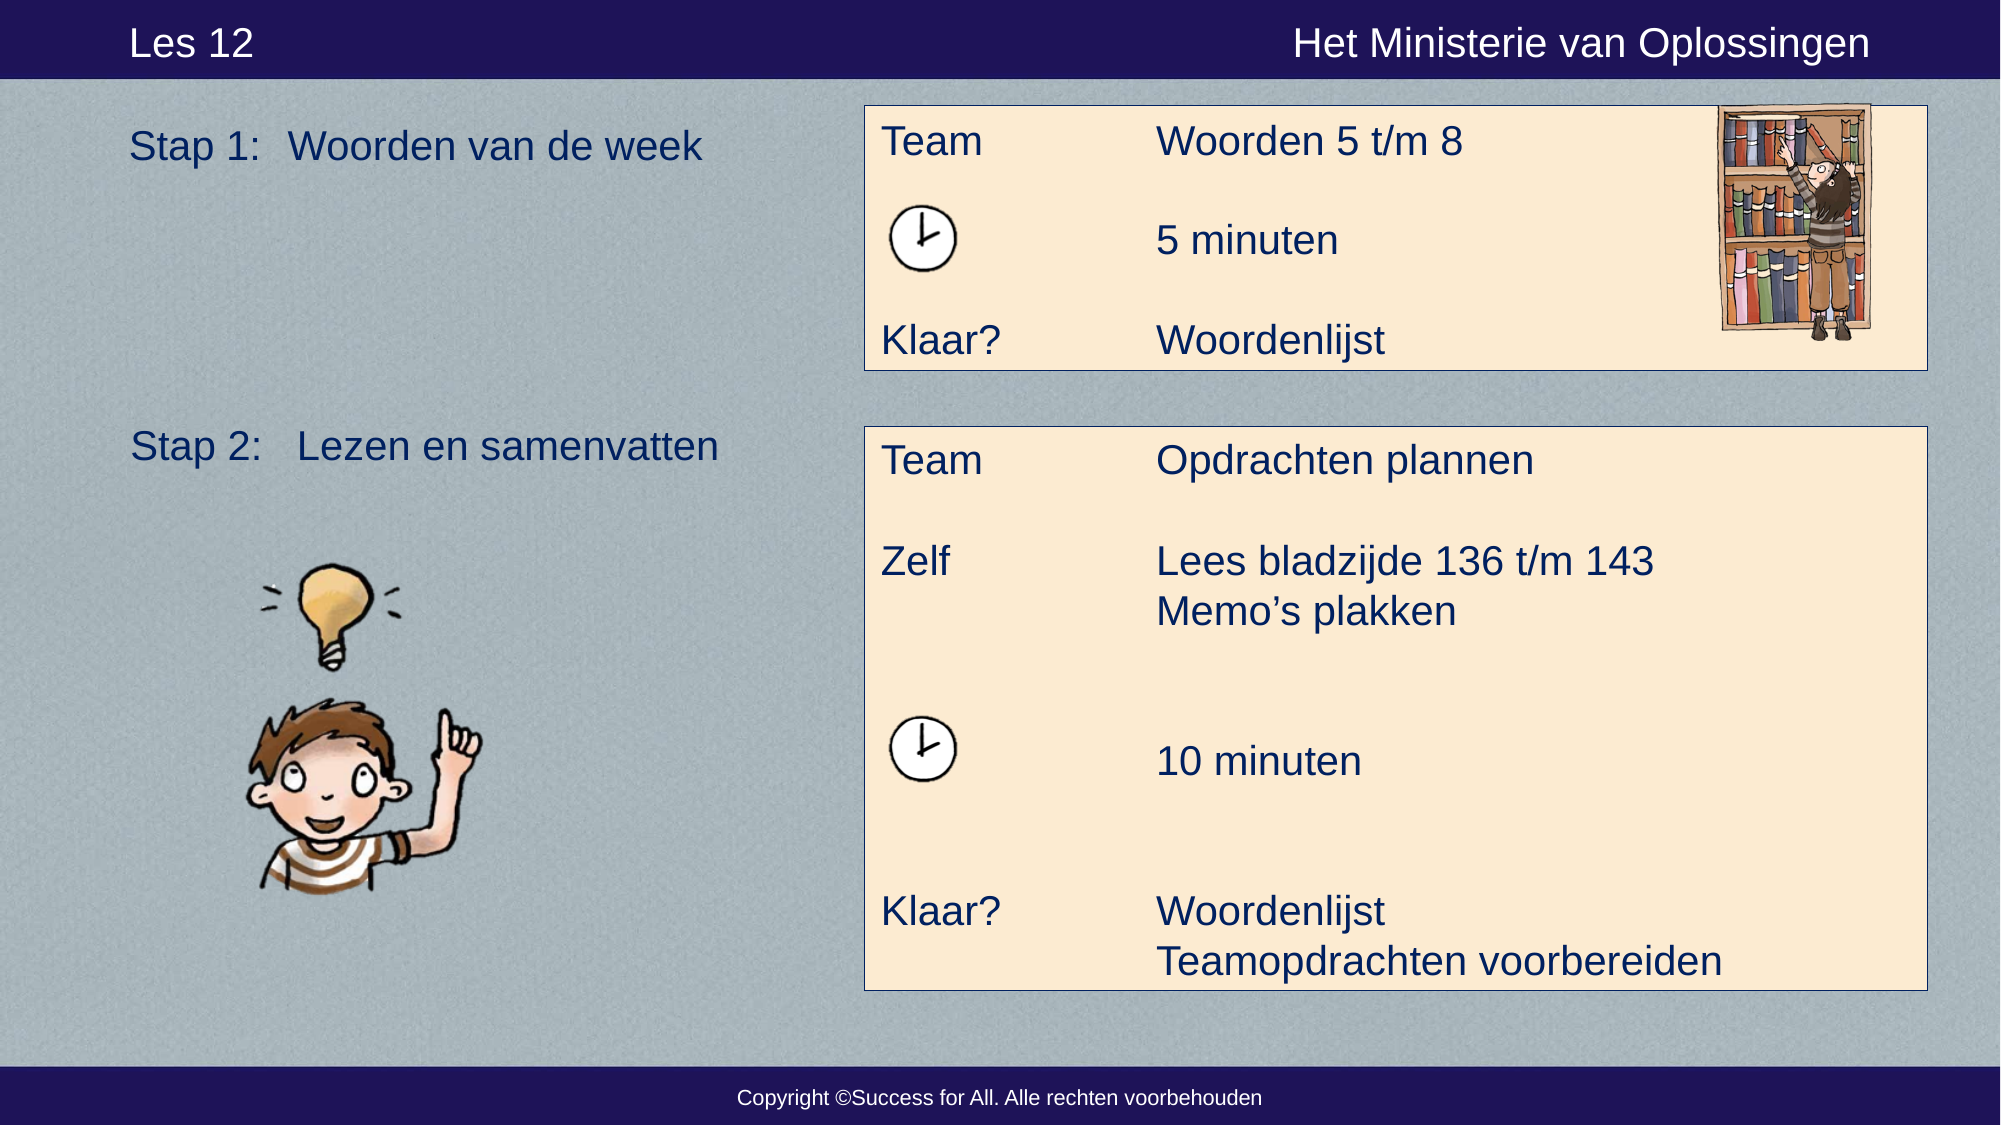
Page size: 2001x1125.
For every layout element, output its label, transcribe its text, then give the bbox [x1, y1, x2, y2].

text_box Team Opdrachten plannen Zelf Lees bladzijde 136 t/m 143 Memo’s plakken 10 minuten Klaar? Woordenlijst Teamopdrachten voorbereiden [864, 426, 1928, 991]
picture [0, 0, 2001, 1125]
text_box Les 12 [114, 8, 354, 73]
text_box Team Woorden 5 t/m 8 5 minuten Klaar? Woordenlijst [864, 105, 1928, 371]
text_box Copyright ©Success for All. Alle rechten voorbehouden [0, 1076, 2000, 1125]
text_box Het Ministerie van Oplossingen [999, 8, 1886, 73]
text_box Stap 1: Woorden van de week Stap 2: Lezen en samenvatten [114, 111, 907, 527]
